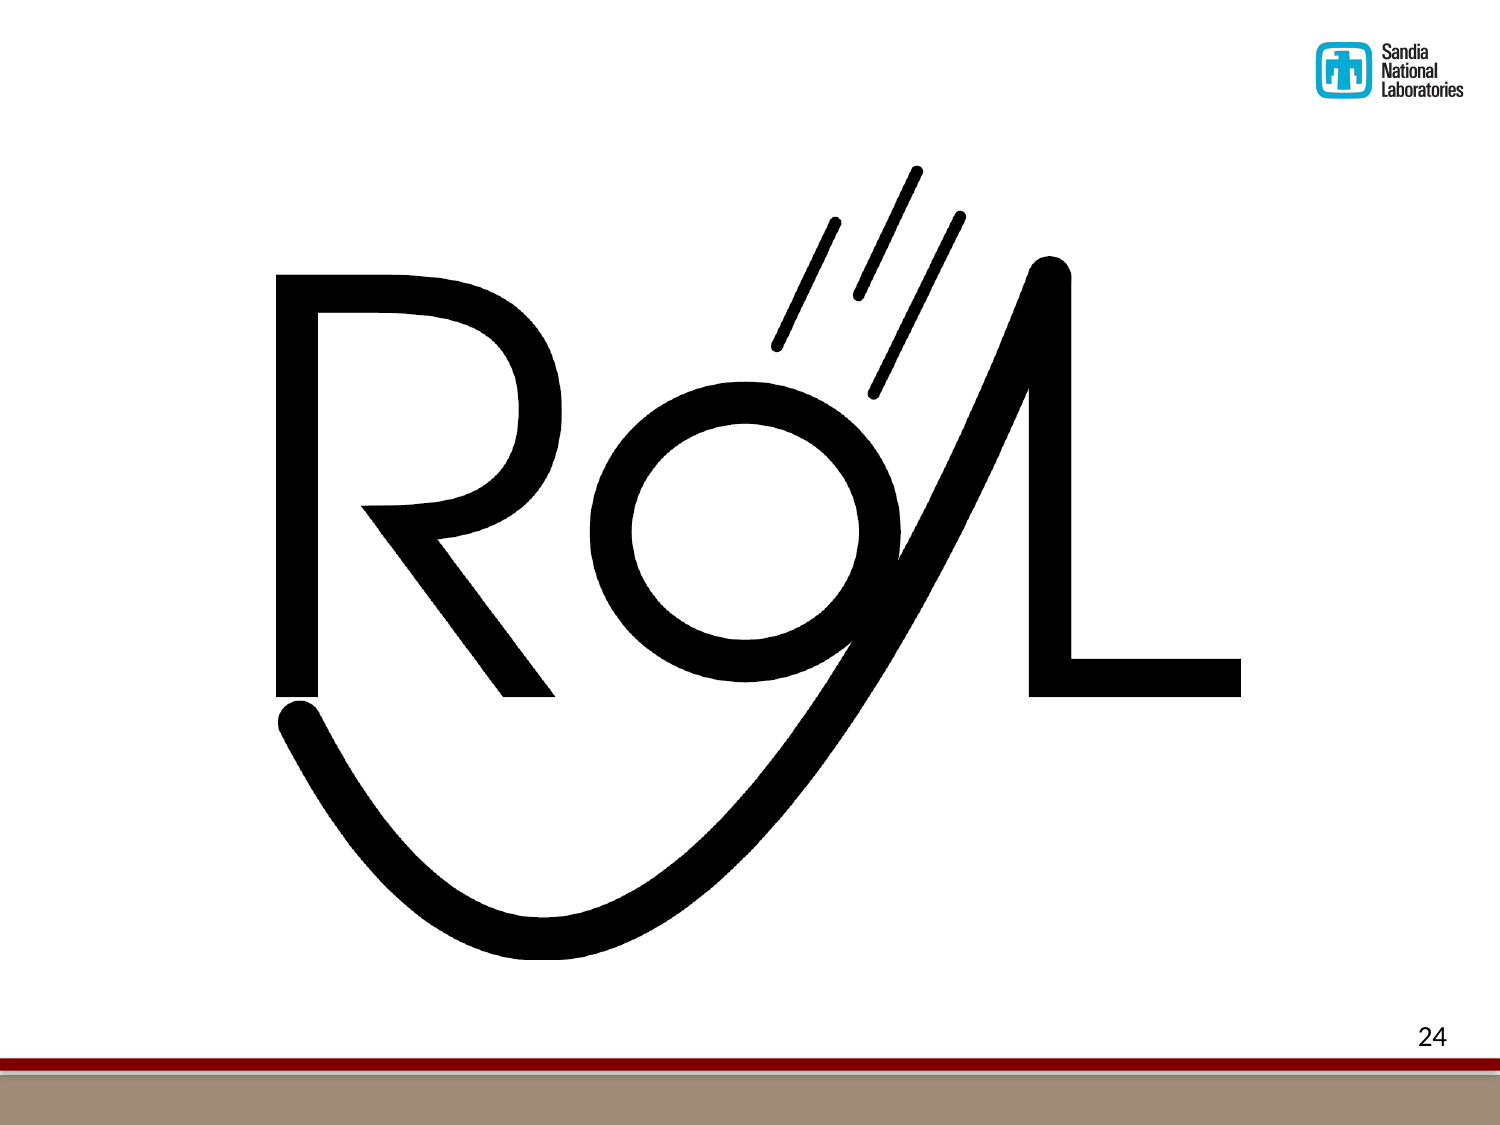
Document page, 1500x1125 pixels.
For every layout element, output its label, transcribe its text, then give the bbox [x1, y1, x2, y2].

picture [276, 164, 1241, 961]
picture [1312, 37, 1467, 105]
slide_number 24 [1362, 1009, 1463, 1072]
